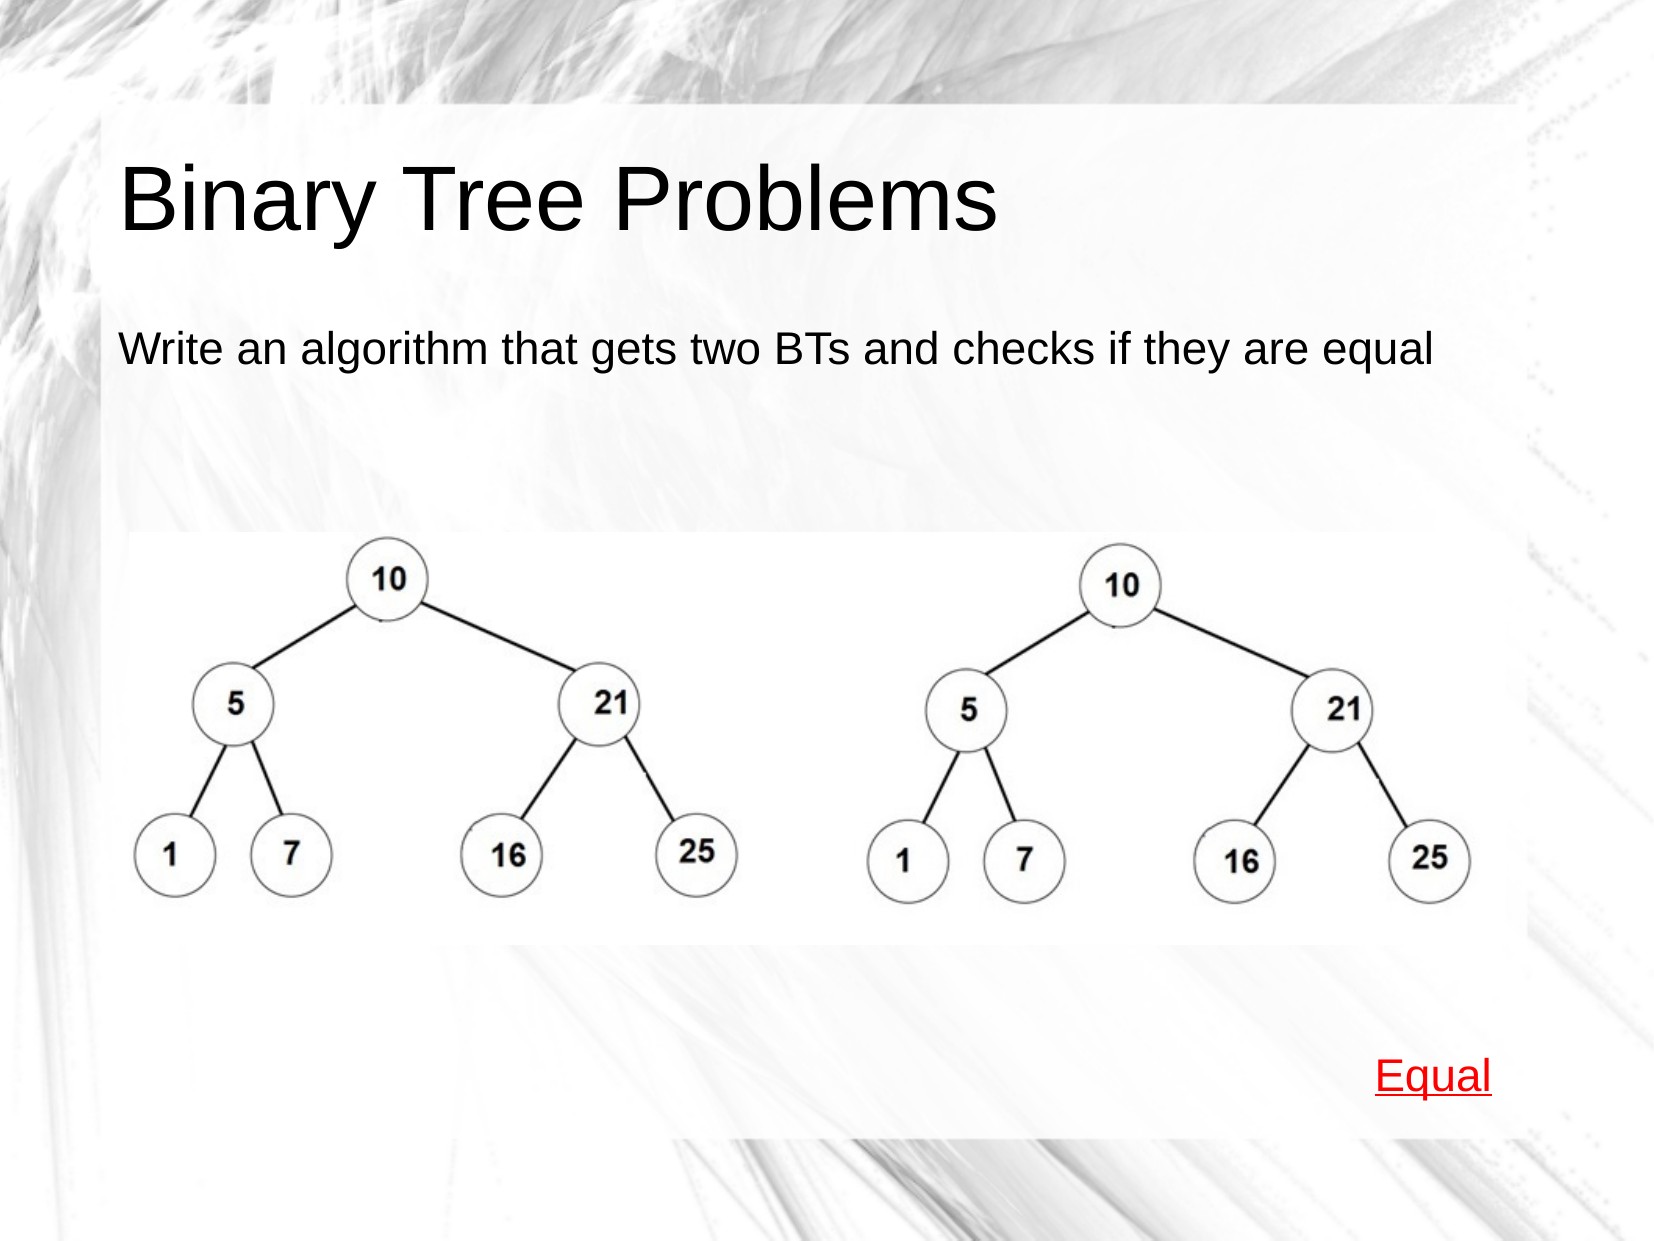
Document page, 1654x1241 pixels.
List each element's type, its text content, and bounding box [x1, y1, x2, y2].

list Write an algorithm that gets two BTs and checks if they are equal Equal [118, 319, 1571, 1109]
picture [0, 0, 1654, 1241]
title Binary Tree Problems [118, 93, 1506, 299]
